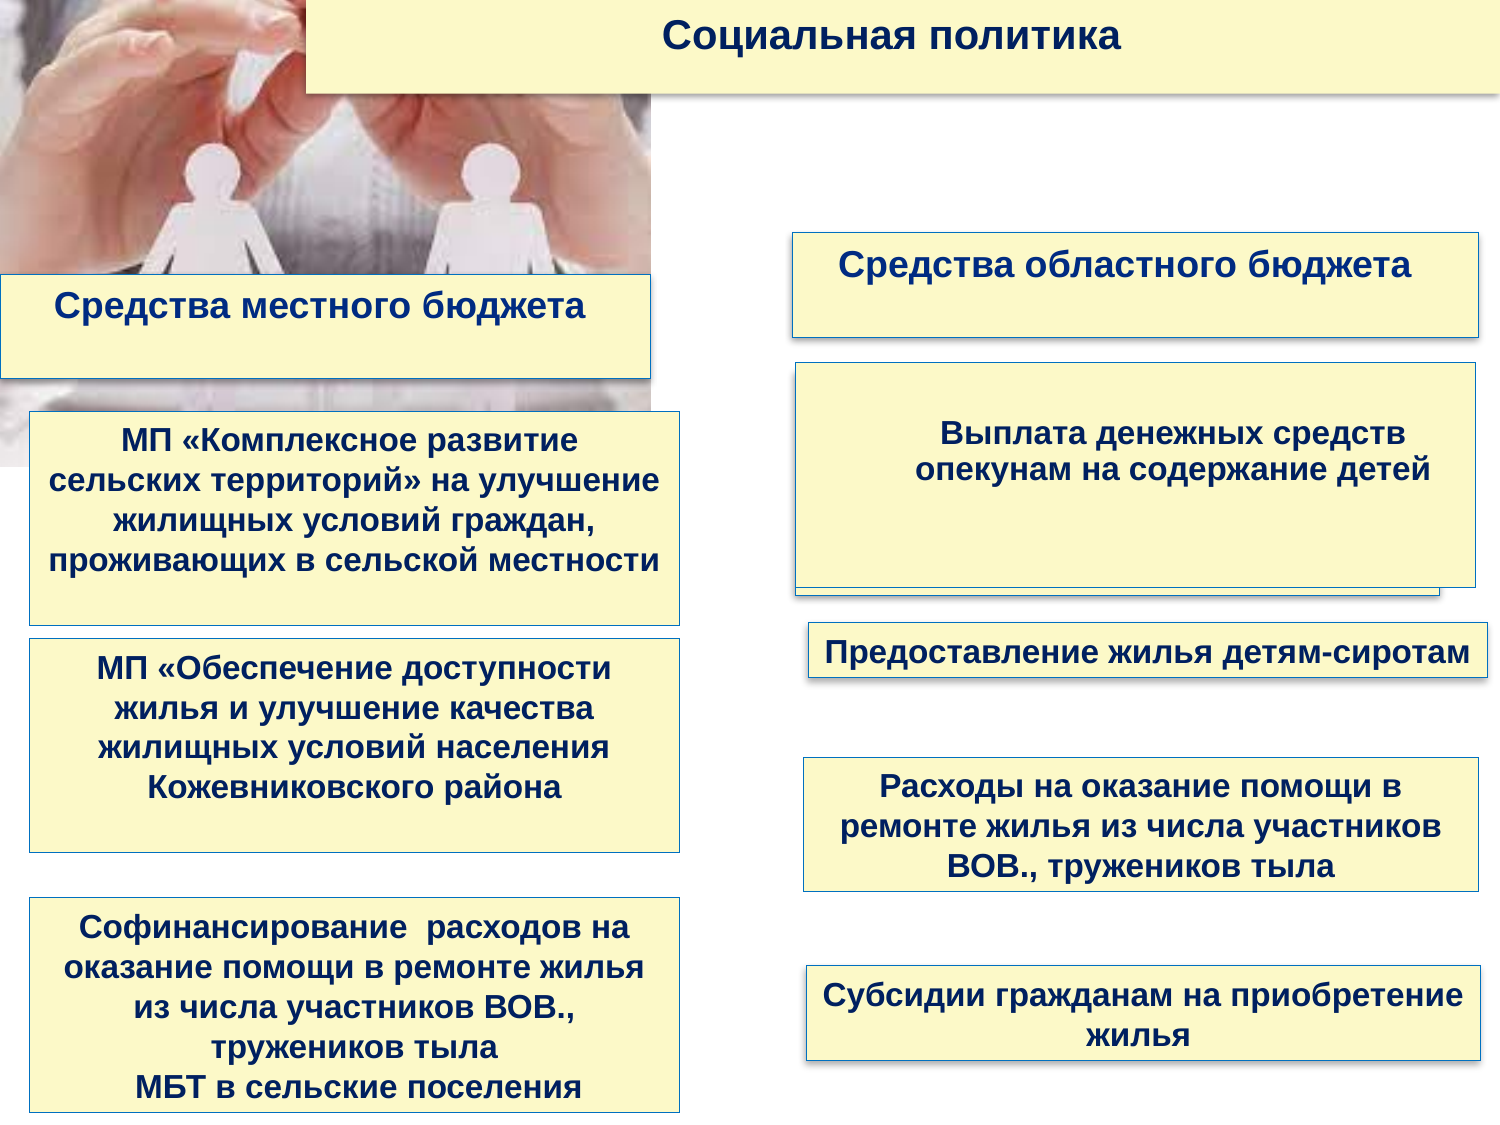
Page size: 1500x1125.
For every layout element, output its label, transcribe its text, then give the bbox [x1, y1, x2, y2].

text_box Расходы на оказание помощи в ремонте жилья из числа участников ВОВ., тружеников тыла [803, 757, 1479, 892]
text_box Социальная политика [652, 0, 1500, 94]
text_box МП «Комплексное развитие сельских территорий» на улучшение жилищных условий граждан, проживающих в сельской местности [29, 411, 680, 626]
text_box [795, 362, 1476, 596]
picture [0, 0, 651, 467]
text_box Субсидии гражданам на приобретение жилья [806, 965, 1481, 1061]
text_box Предоставление жилья детям-сиротам [808, 622, 1488, 678]
text_box Средства областного бюджета [792, 232, 1479, 338]
text_box МП «Обеспечение доступности жилья и улучшение качества жилищных условий населения Кожевниковского района [29, 638, 680, 853]
text_box Софинансирование расходов на оказание помощи в ремонте жилья из числа участников ВОВ., тружеников тыла МБТ в сельские поселения [29, 897, 680, 1113]
